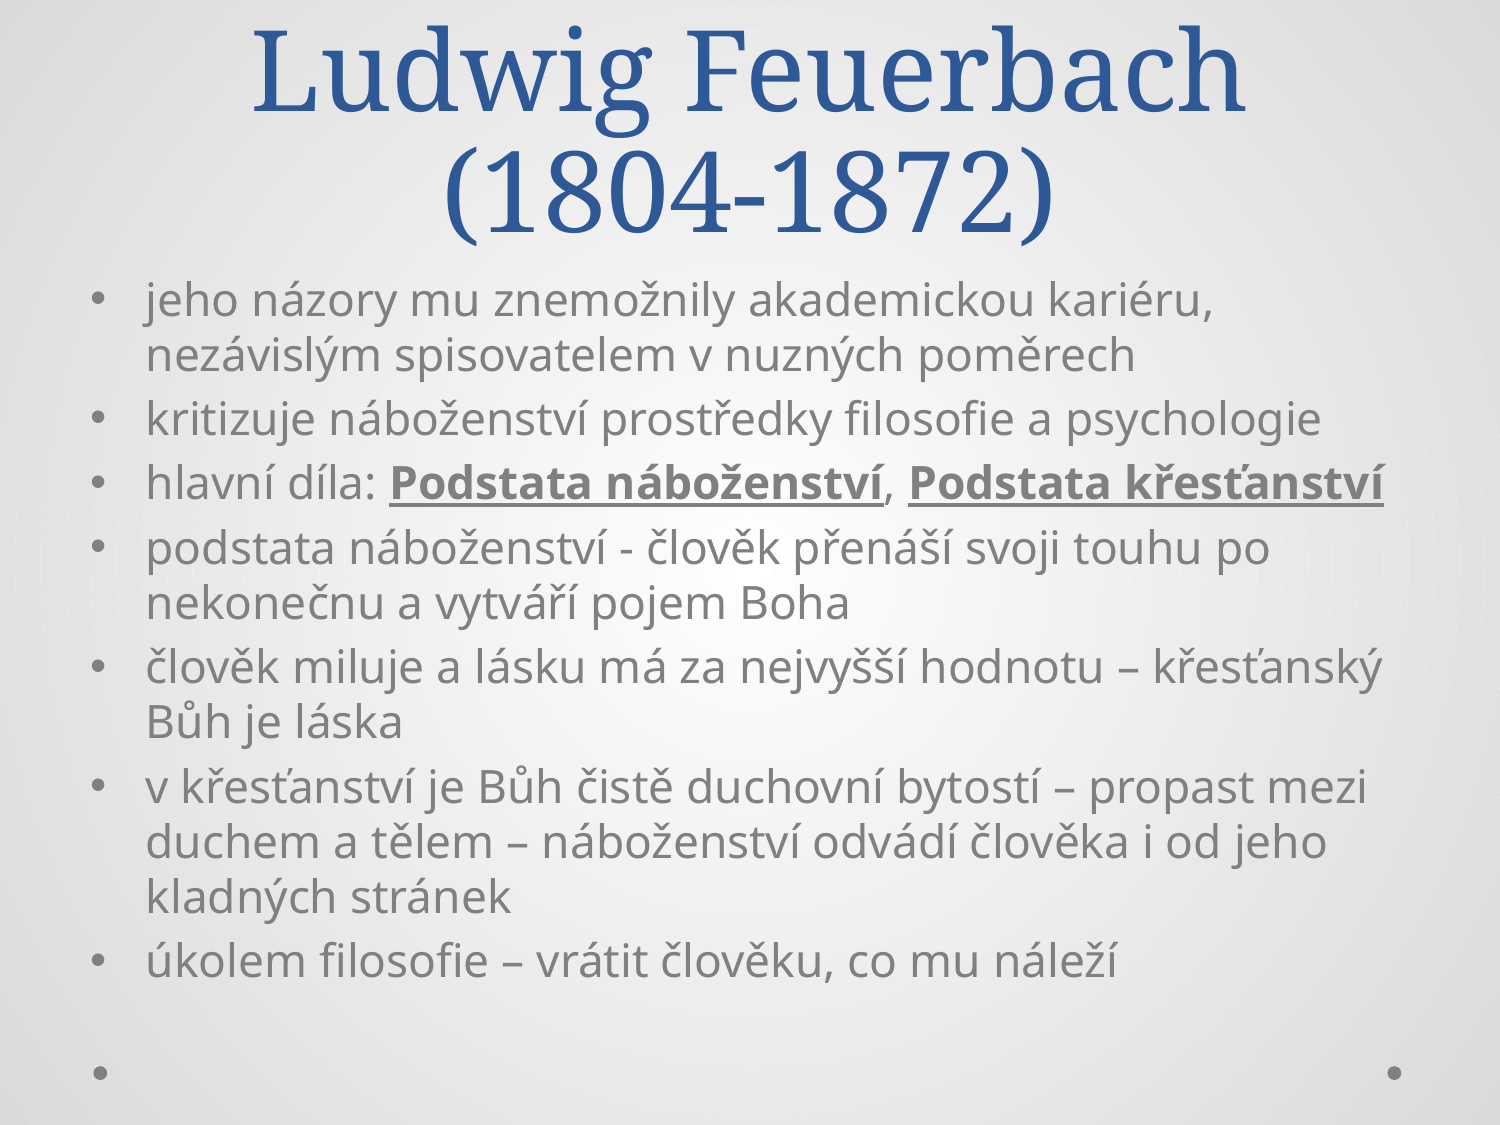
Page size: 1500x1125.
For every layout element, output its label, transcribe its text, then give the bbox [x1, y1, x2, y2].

list jeho názory mu znemožnily akademickou kariéru, nezávislým spisovatelem v nuzných poměrech kritizuje náboženství prostředky filosofie a psychologie hlavní díla: Podstata náboženství, Podstata křesťanství podstata náboženství - člověk přenáší svoji touhu po nekonečnu a vytváří pojem Boha člověk miluje a lásku má za nejvyšší hodnotu – křesťanský Bůh je láska v křesťanství je Bůh čistě duchovní bytostí – propast mezi duchem a tělem – náboženství odvádí člověka i od jeho kladných stránek úkolem filosofie – vrátit člověku, co mu náleží [75, 262, 1425, 1005]
title Ludwig Feuerbach (1804-1872) [75, 0, 1425, 262]
